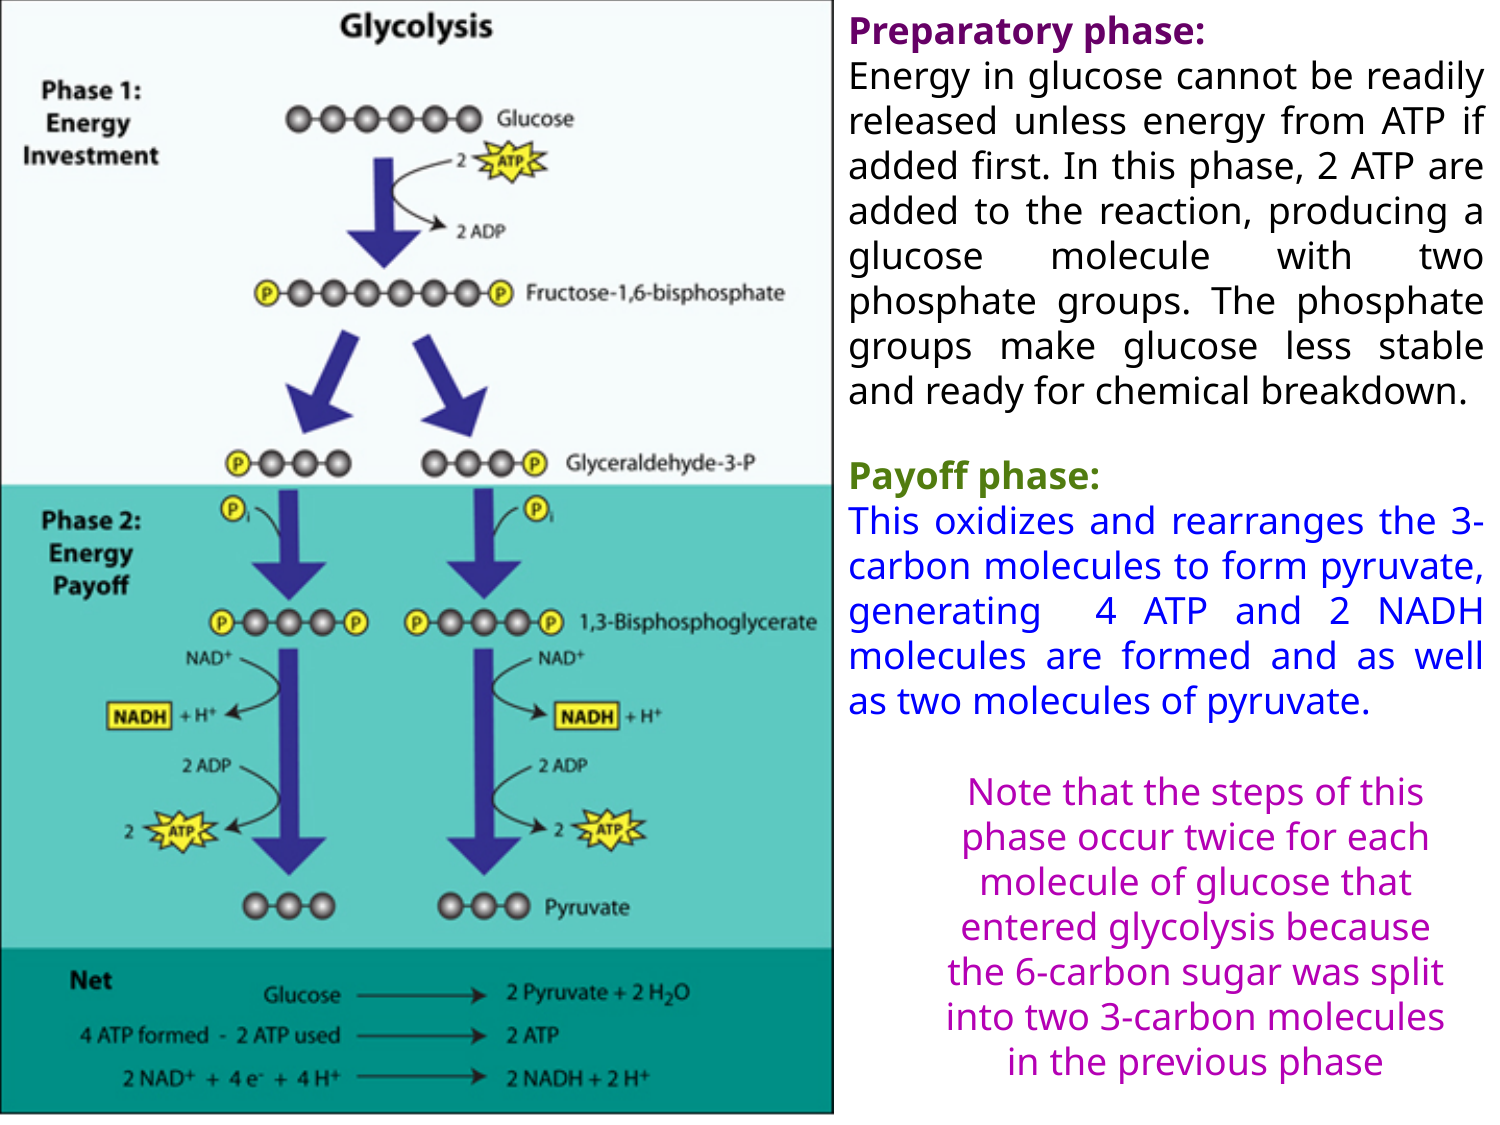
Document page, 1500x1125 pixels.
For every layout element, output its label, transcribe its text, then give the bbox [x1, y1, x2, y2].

text_box Note that the steps of this phase occur twice for each molecule of glucose that entered glycolysis because the 6-carbon sugar was split into two 3-carbon molecules in the previous phase [930, 760, 1462, 1125]
text_box Preparatory phase: Energy in glucose cannot be readily released unless energy from ATP if added first. In this phase, 2 ATP are added to the reaction, producing a glucose molecule with two phosphate groups. The phosphate groups make glucose less stable and ready for chemical breakdown. [835, 0, 1500, 420]
text_box Payoff phase: This oxidizes and rearranges the 3-carbon molecules to form pyruvate, generating 4 ATP and 2 NADH molecules are formed and as well as two molecules of pyruvate. [839, 444, 1500, 730]
picture [0, 0, 834, 1121]
